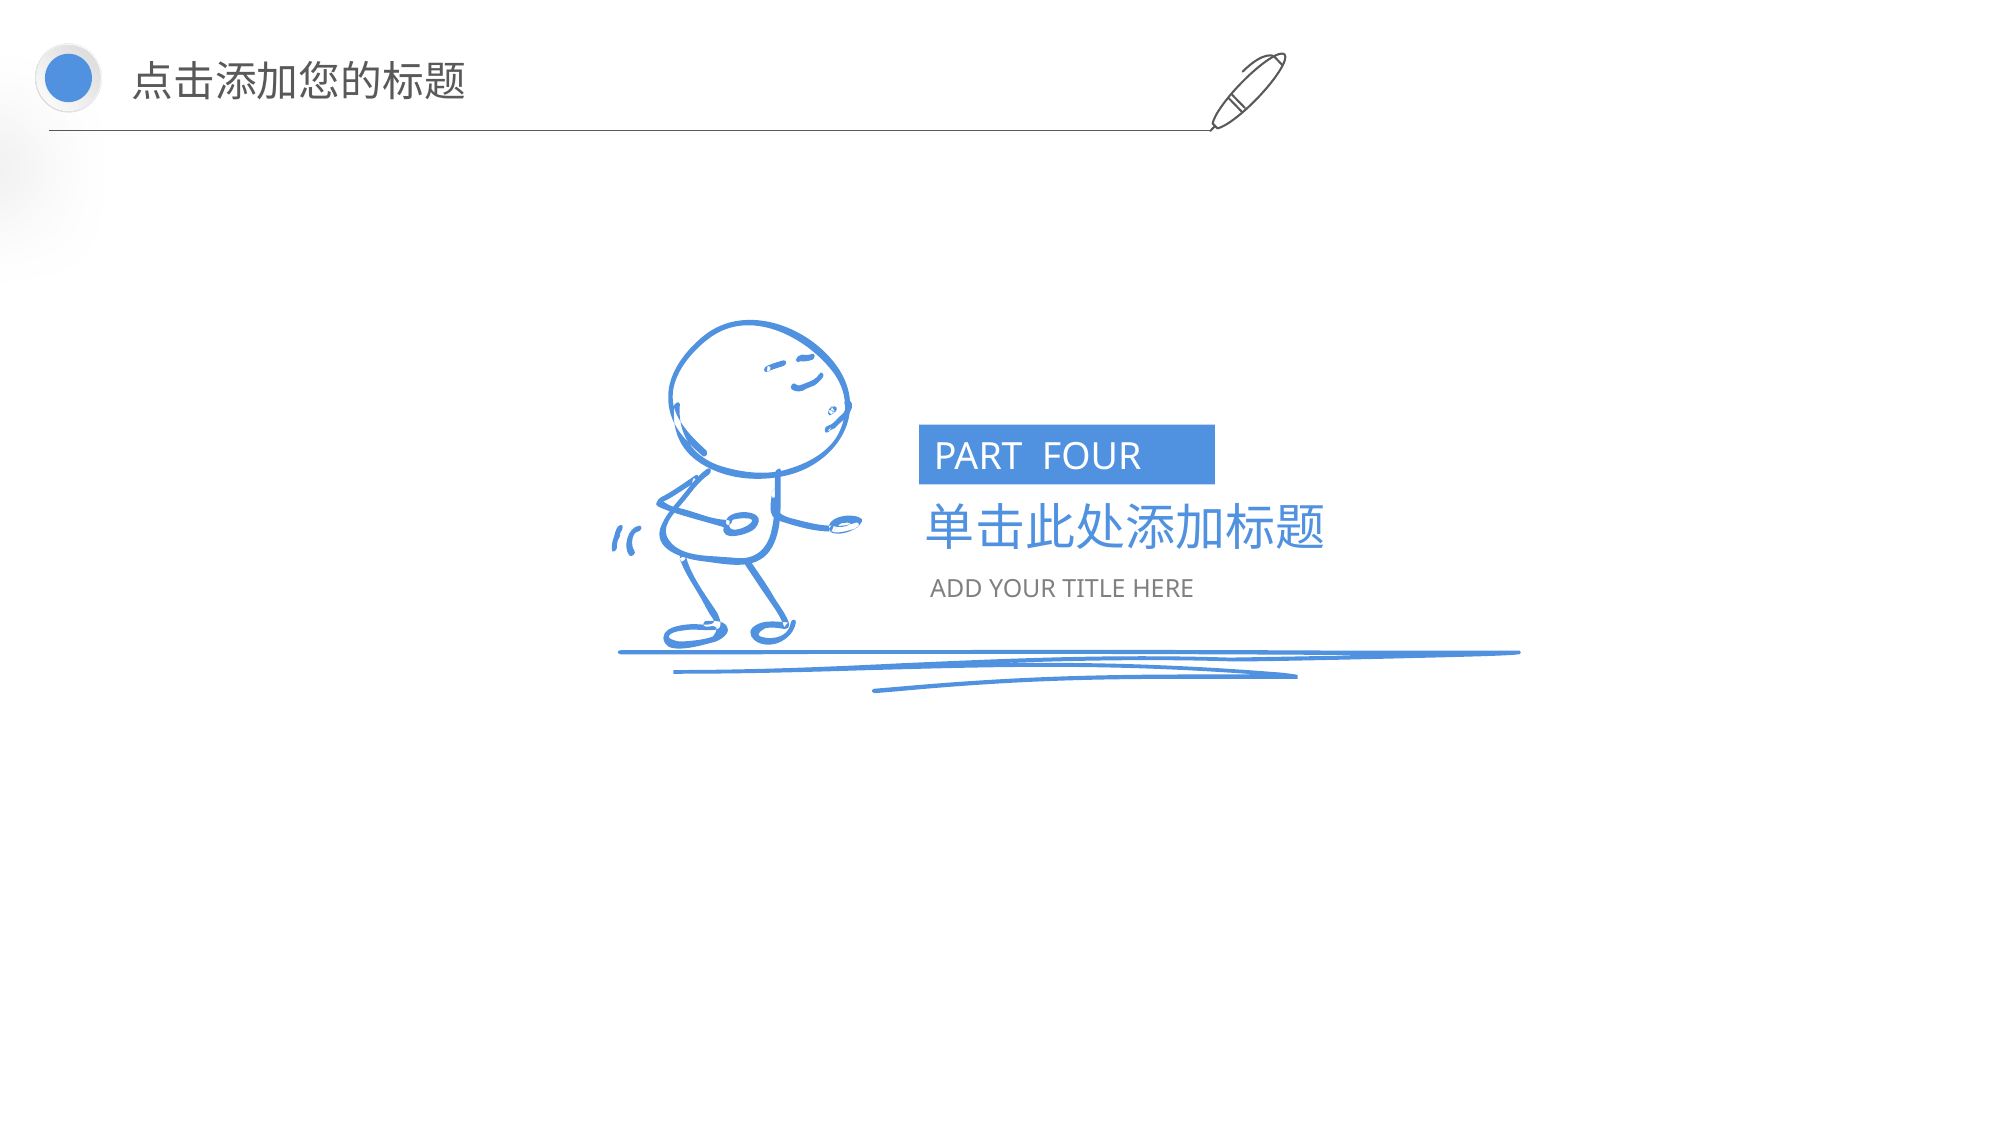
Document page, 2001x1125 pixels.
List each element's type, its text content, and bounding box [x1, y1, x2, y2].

text_box [673, 649, 1521, 694]
text_box 点击添加您的标题 [111, 45, 510, 116]
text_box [35, 43, 102, 113]
text_box [1211, 53, 1286, 131]
text_box PART FOUR [919, 424, 1215, 485]
text_box ADD YOUR TITLE HERE [919, 566, 1309, 608]
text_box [611, 300, 869, 655]
text_box 单击此处添加标题 [913, 489, 1337, 561]
